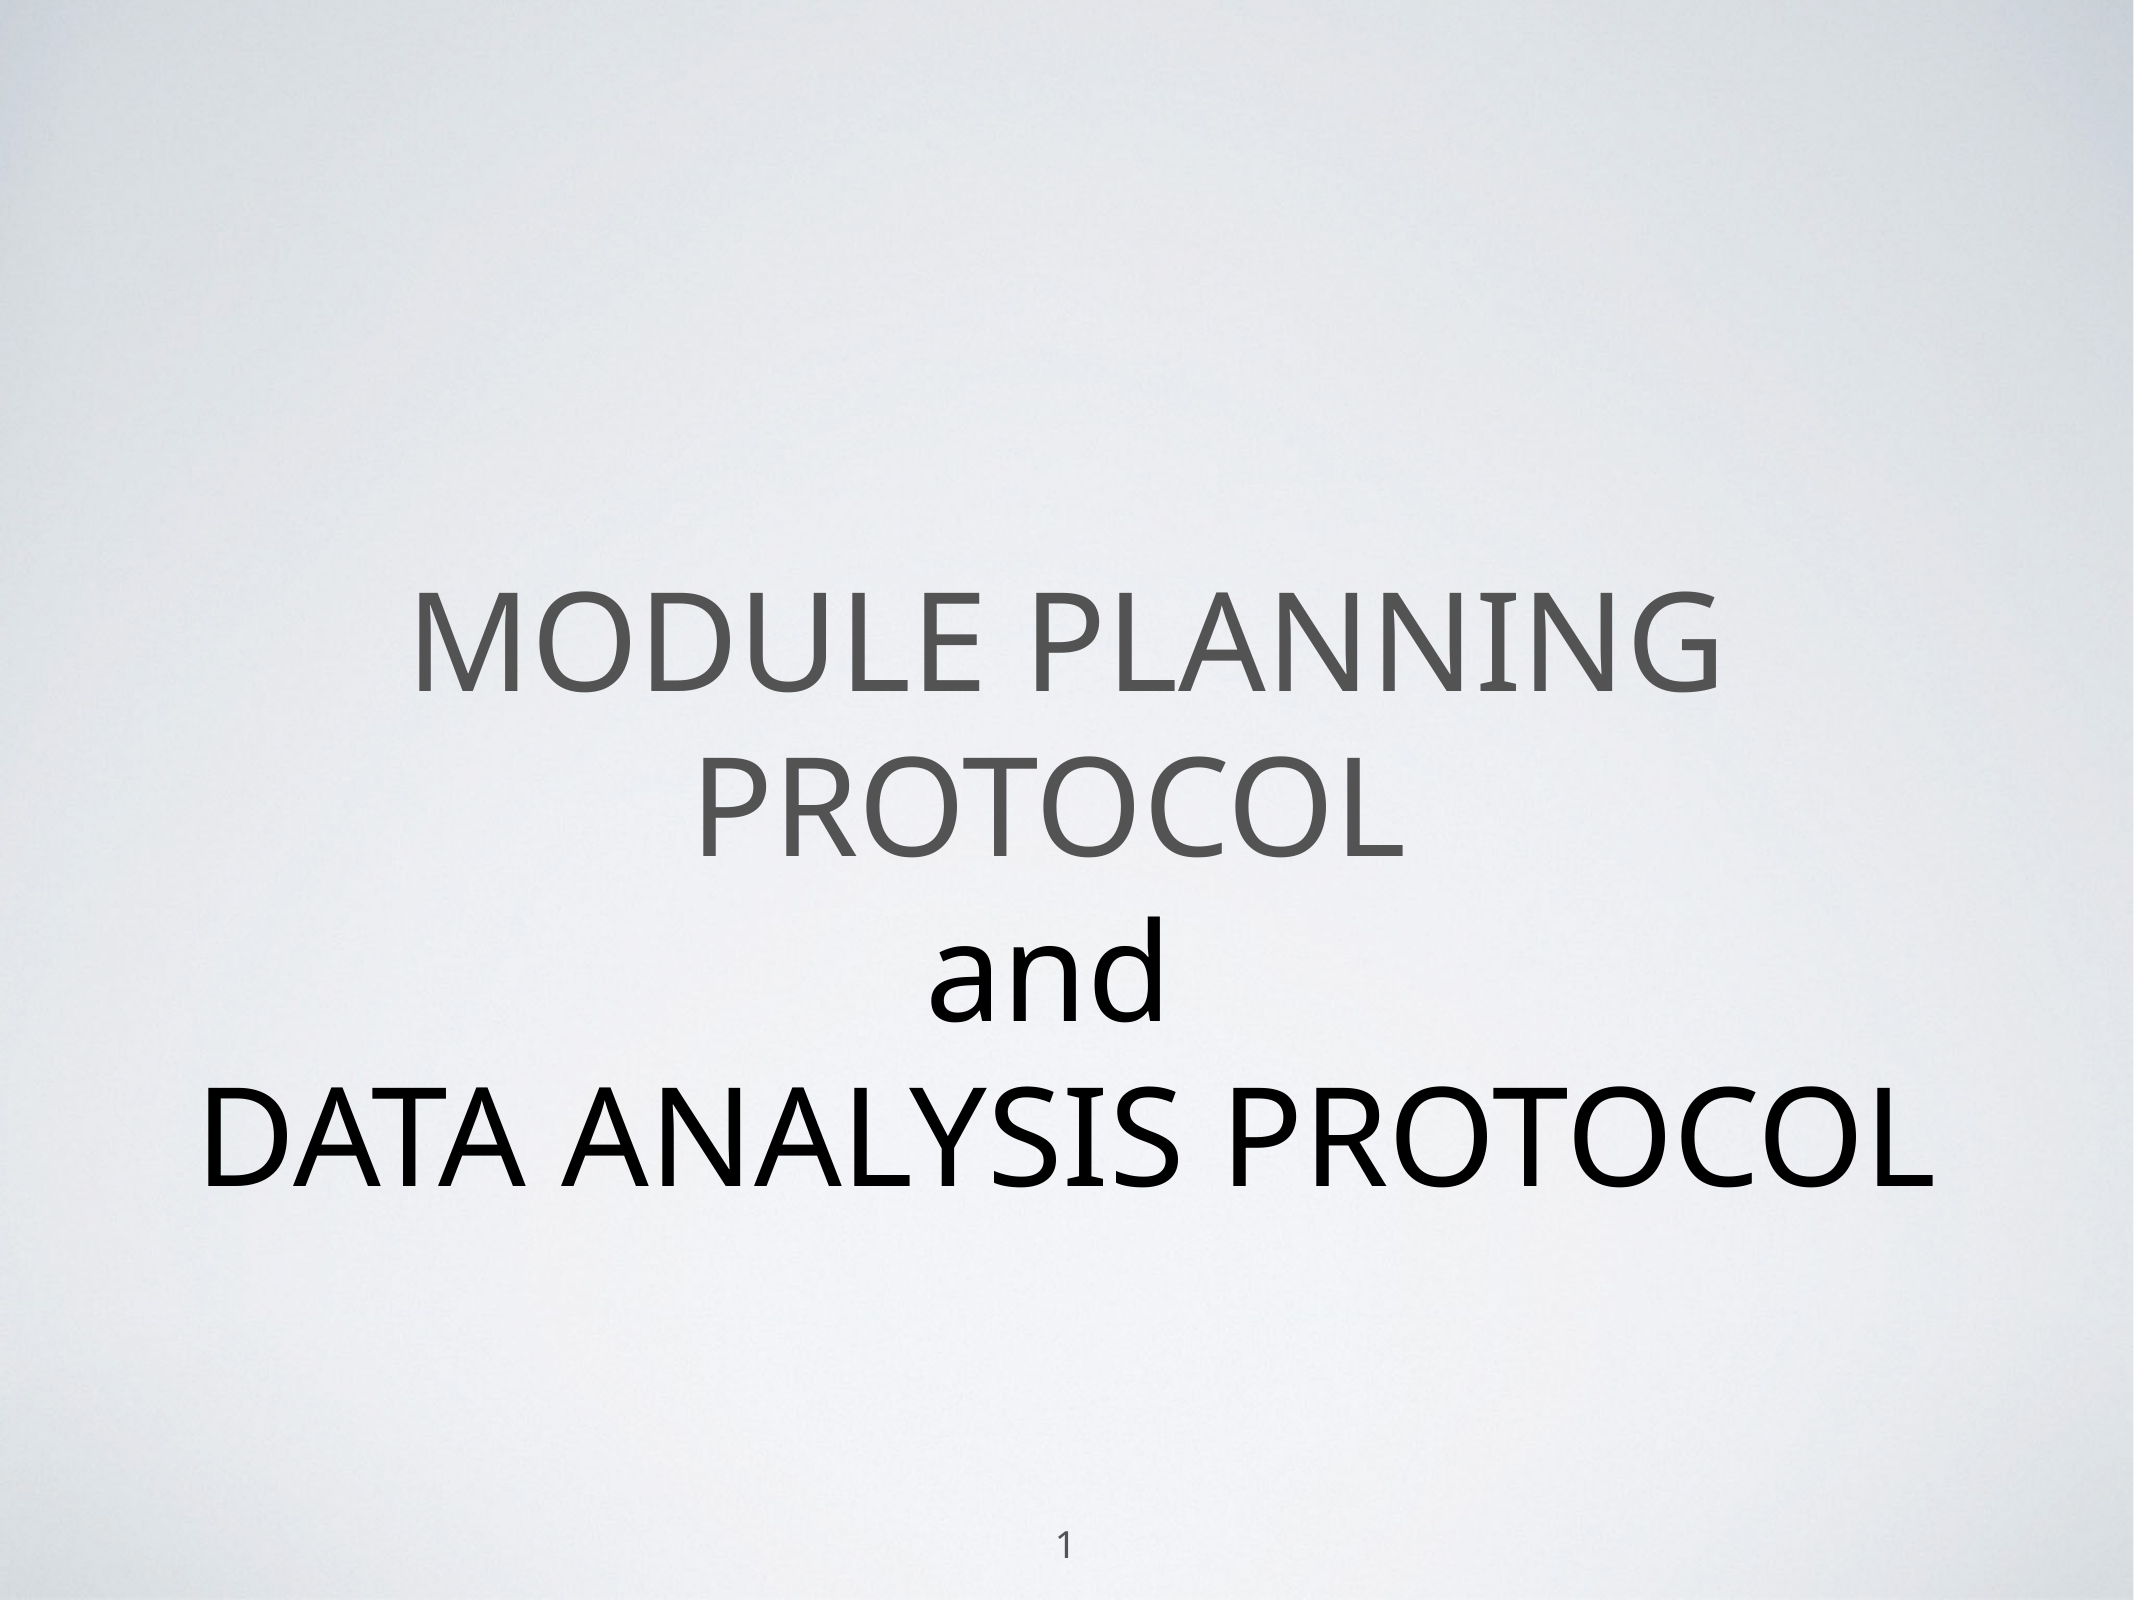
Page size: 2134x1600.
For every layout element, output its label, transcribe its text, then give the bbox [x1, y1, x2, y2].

slide_number 1 [1046, 1520, 1085, 1580]
picture [0, 0, 2134, 1600]
title Module planning protocol and DATA ANALYSIS PROTOCOL [57, 334, 2076, 1215]
